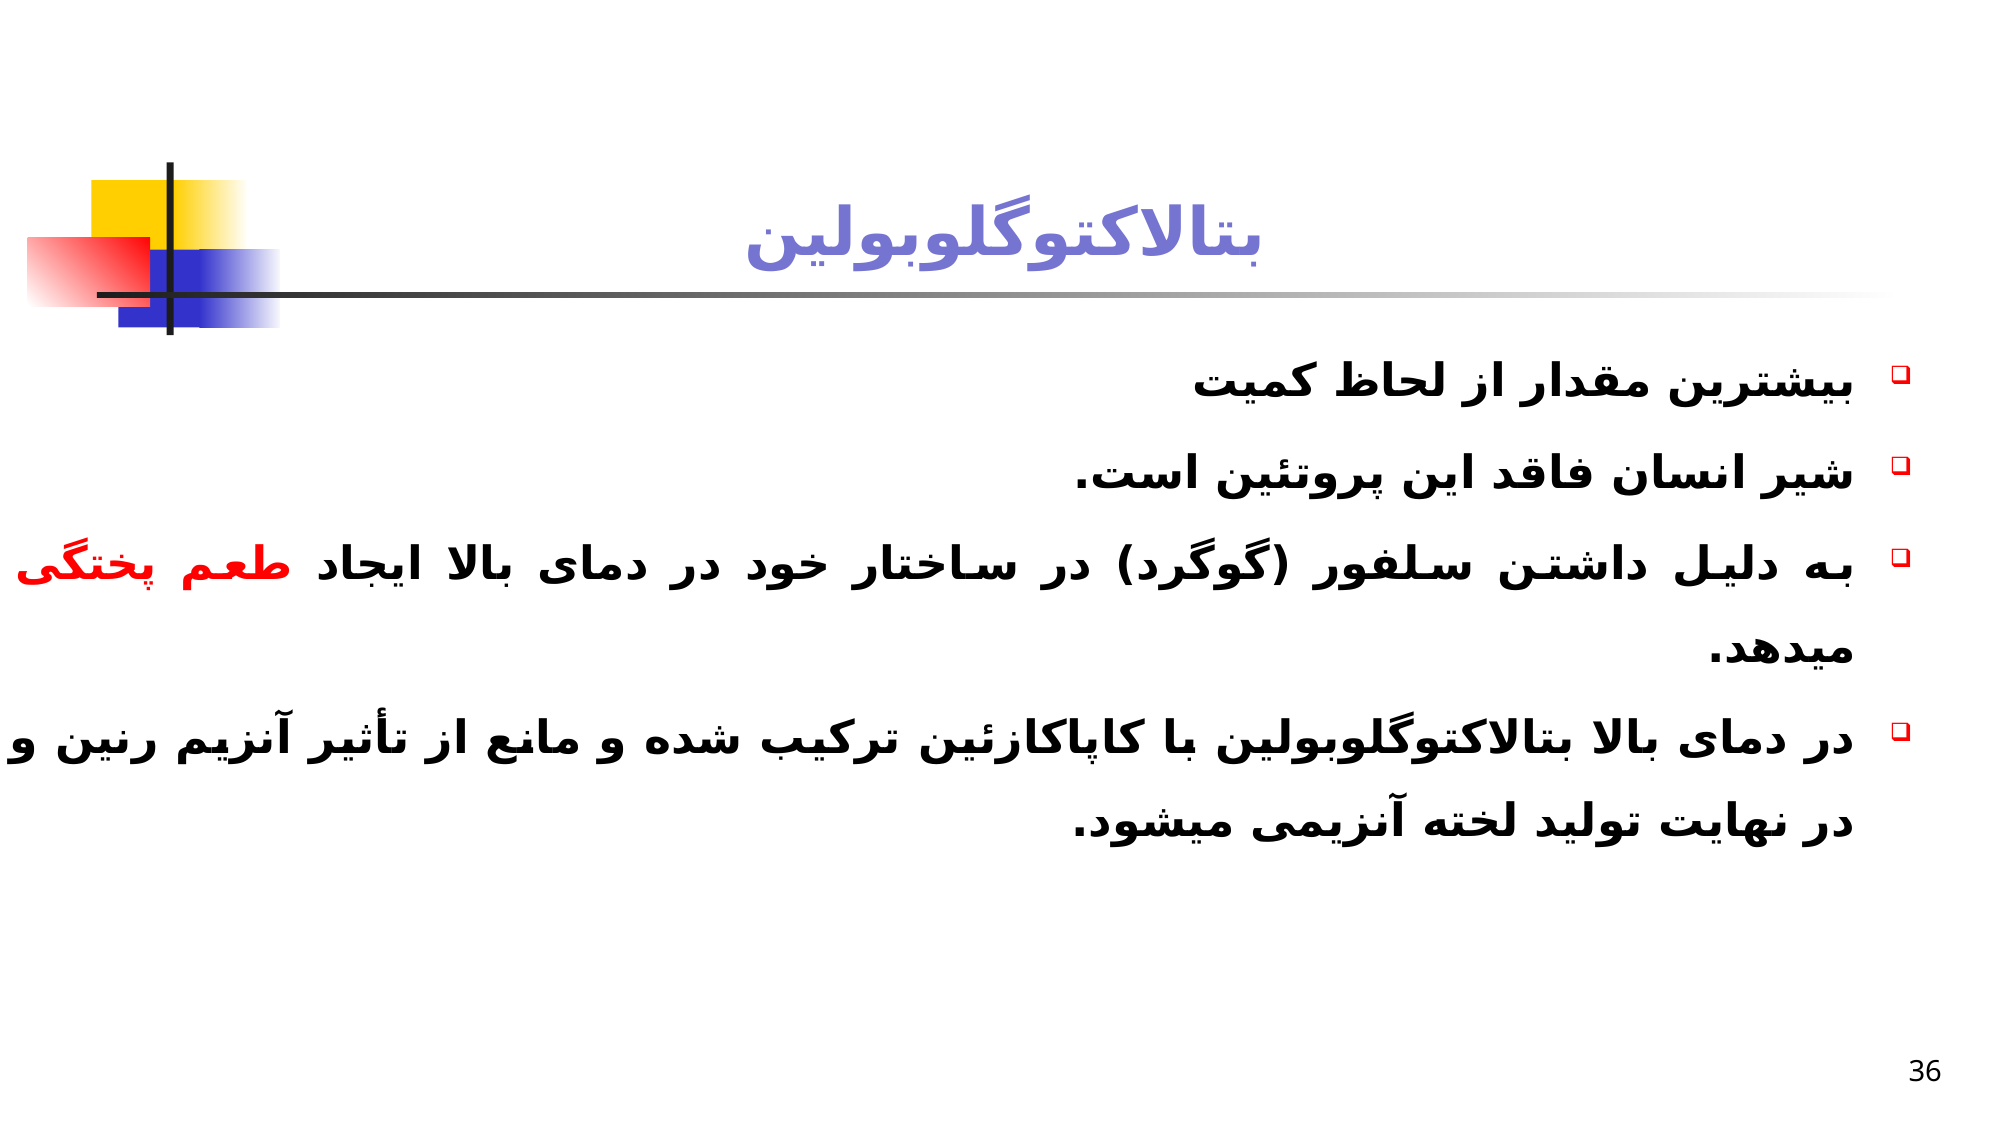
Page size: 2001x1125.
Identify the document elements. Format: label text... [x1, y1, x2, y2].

list بیشترین مقدار از لحاظ کمیت شیر انسان فاقد این پروتئین است. به دلیل داشتن سلفور (گوگرد) در ساختار خود در دمای بالا ایجاد طعم پختگی میدهد. در دمای بالا بتالاکتوگلوبولین با کاپاکازئین ترکیب شده و مانع از تأثیر آنزیم رنین و در نهایت تولید لخته آنزیمی میشود. [0, 251, 1994, 1125]
title بتالاکتوگلوبولین [140, 90, 1846, 251]
